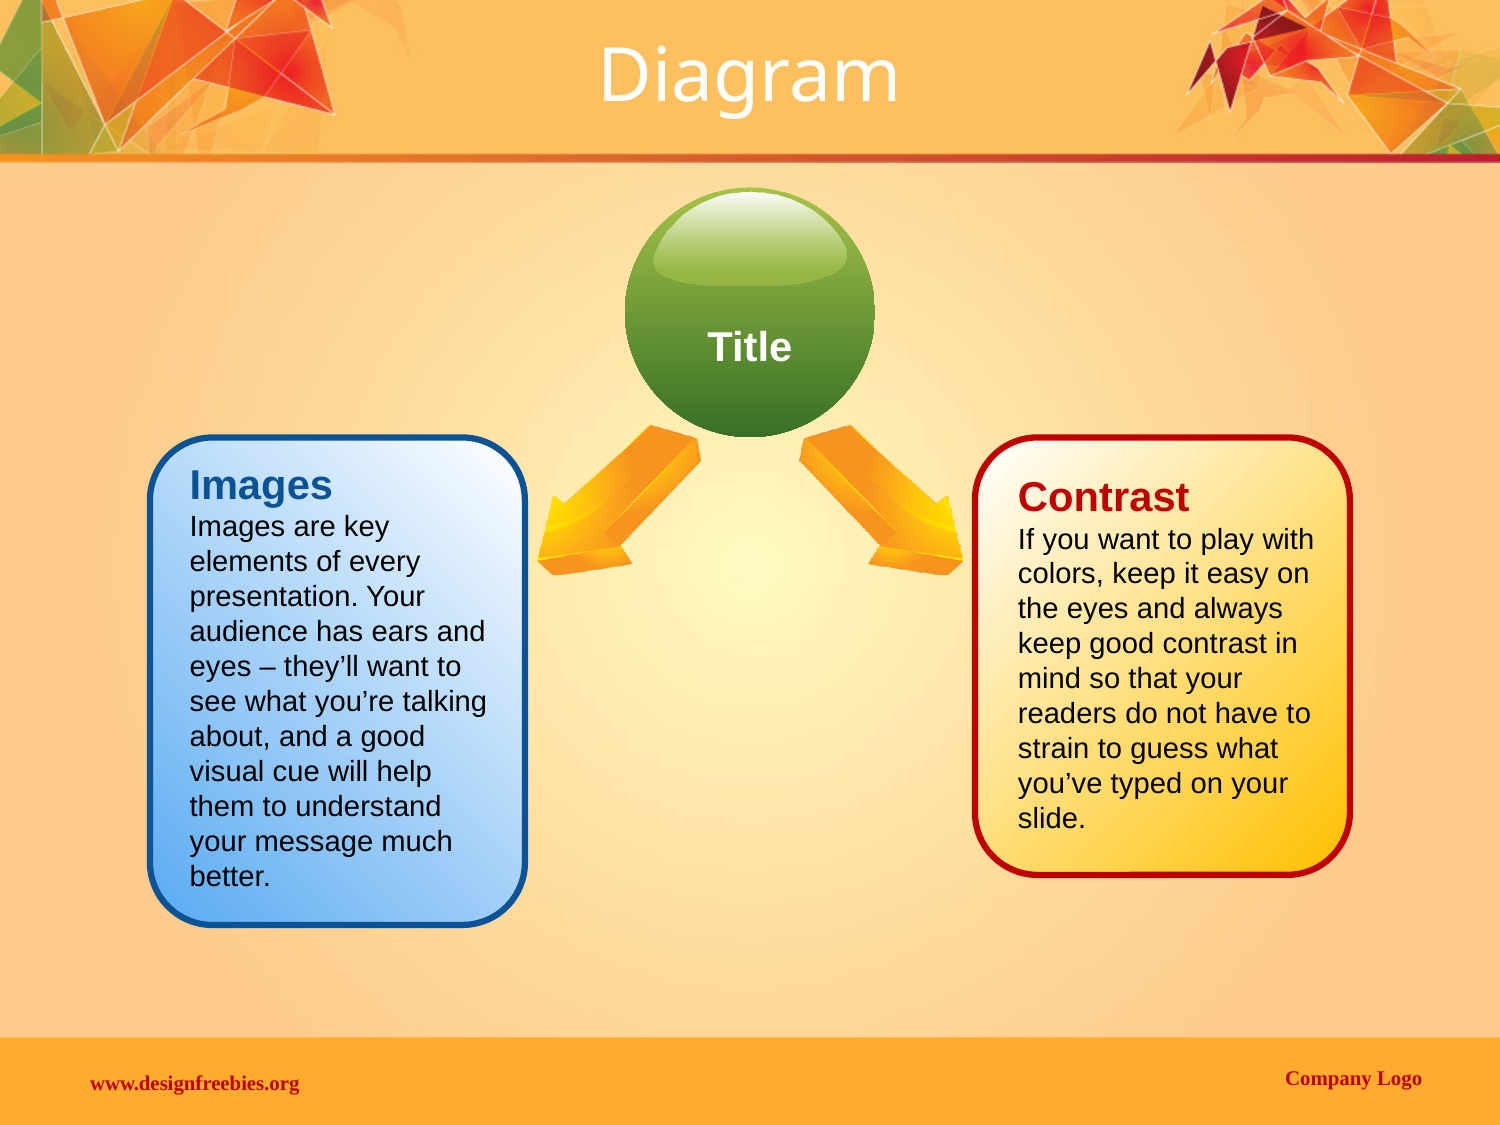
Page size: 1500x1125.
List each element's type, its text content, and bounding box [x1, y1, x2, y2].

slide_number www.designfreebies.org [75, 1062, 425, 1113]
text_box [974, 437, 1350, 875]
text_box Title [637, 312, 863, 378]
text_box Images Images are key elements of every presentation. Your audience has ears and eyes – they’ll want to see what you’re talking about, and a good visual cue will help them to understand your message much better. [174, 450, 510, 900]
text_box [653, 191, 847, 286]
text_box Contrast If you want to play with colors, keep it easy on the eyes and always keep good contrast in mind so that your readers do not have to strain to guess what you’ve typed on your slide. [1003, 462, 1338, 842]
footer Company Logo [962, 1057, 1438, 1105]
text_box [624, 187, 875, 366]
picture [0, 0, 1500, 1037]
text_box [149, 437, 525, 925]
text_box [643, 378, 857, 438]
title Diagram [75, 24, 1425, 118]
